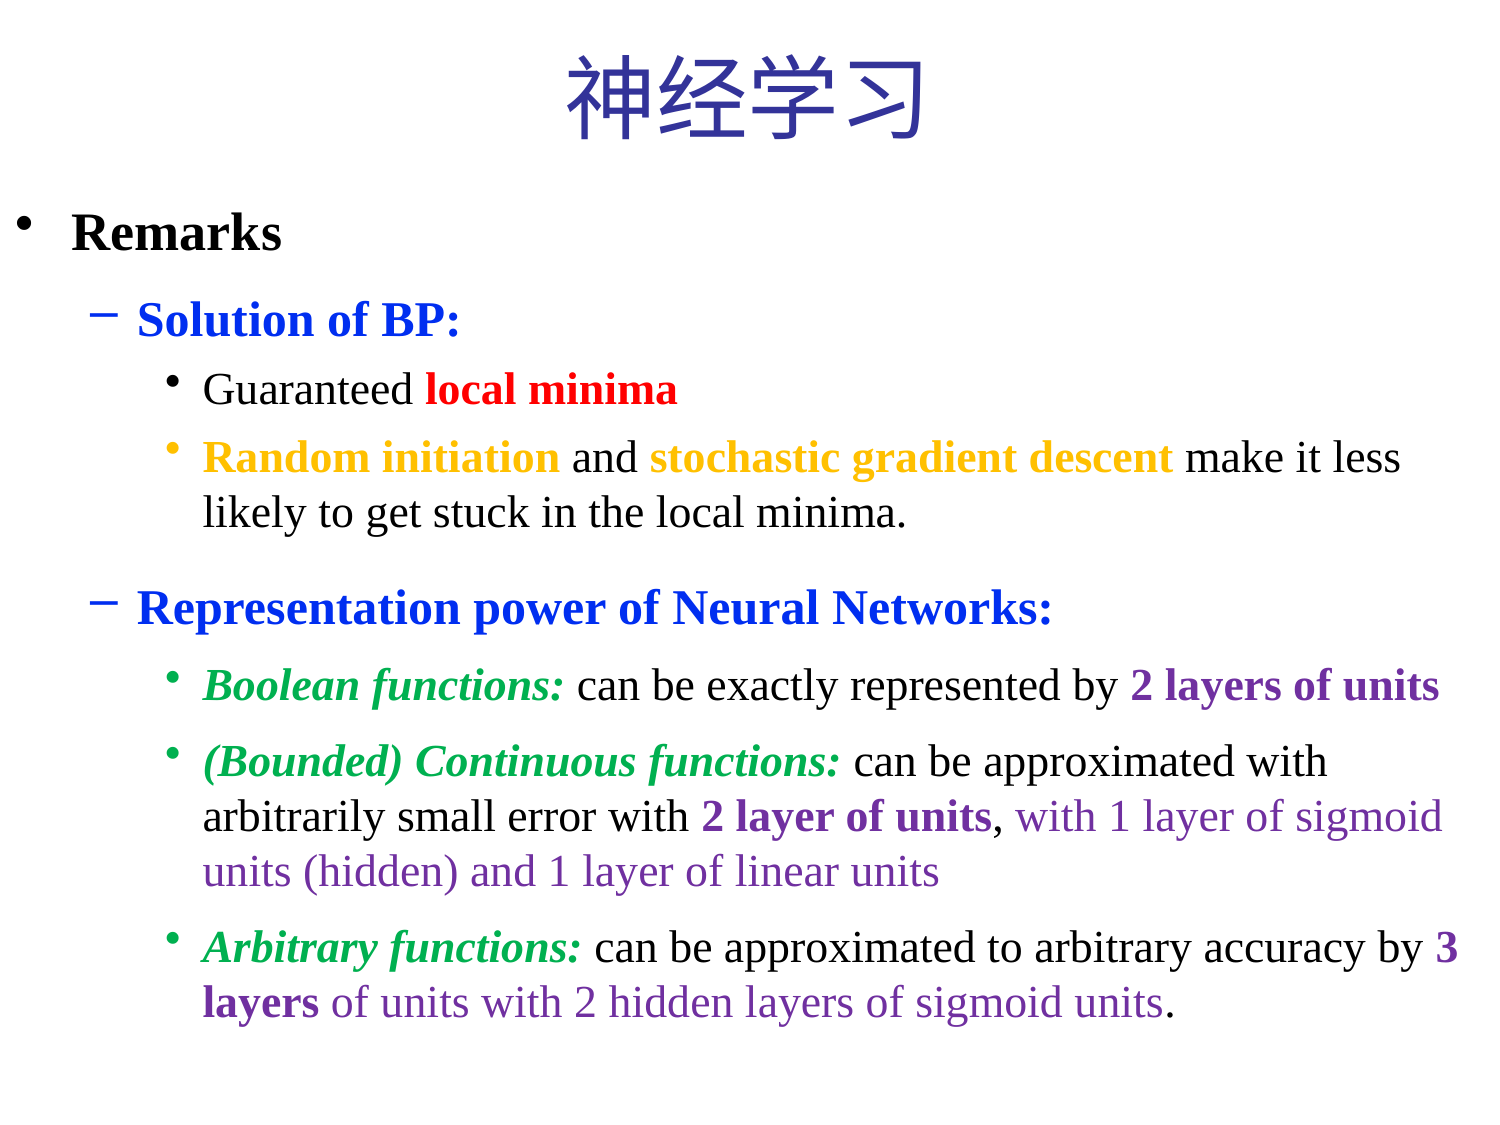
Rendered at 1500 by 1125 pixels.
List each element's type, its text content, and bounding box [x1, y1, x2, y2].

text_box 神经学习 [72, 1, 1423, 190]
list Remarks Solution of BP: Guaranteed local minima Random initiation and stochastic gradient descent make it less likely to get stuck in the local minima. Representation power of Neural Networks: Boolean functions: can be exactly represented by 2 layers of units (Bounded) Continuous functions: can be approximated with arbitrarily small error with 2 layer of units, with 1 layer of sigmoid units (hidden) and 1 layer of linear units Arbitrary functions: can be approximated to arbitrary accuracy by 3 layers of units with 2 hidden layers of sigmoid units. [0, 189, 1483, 932]
